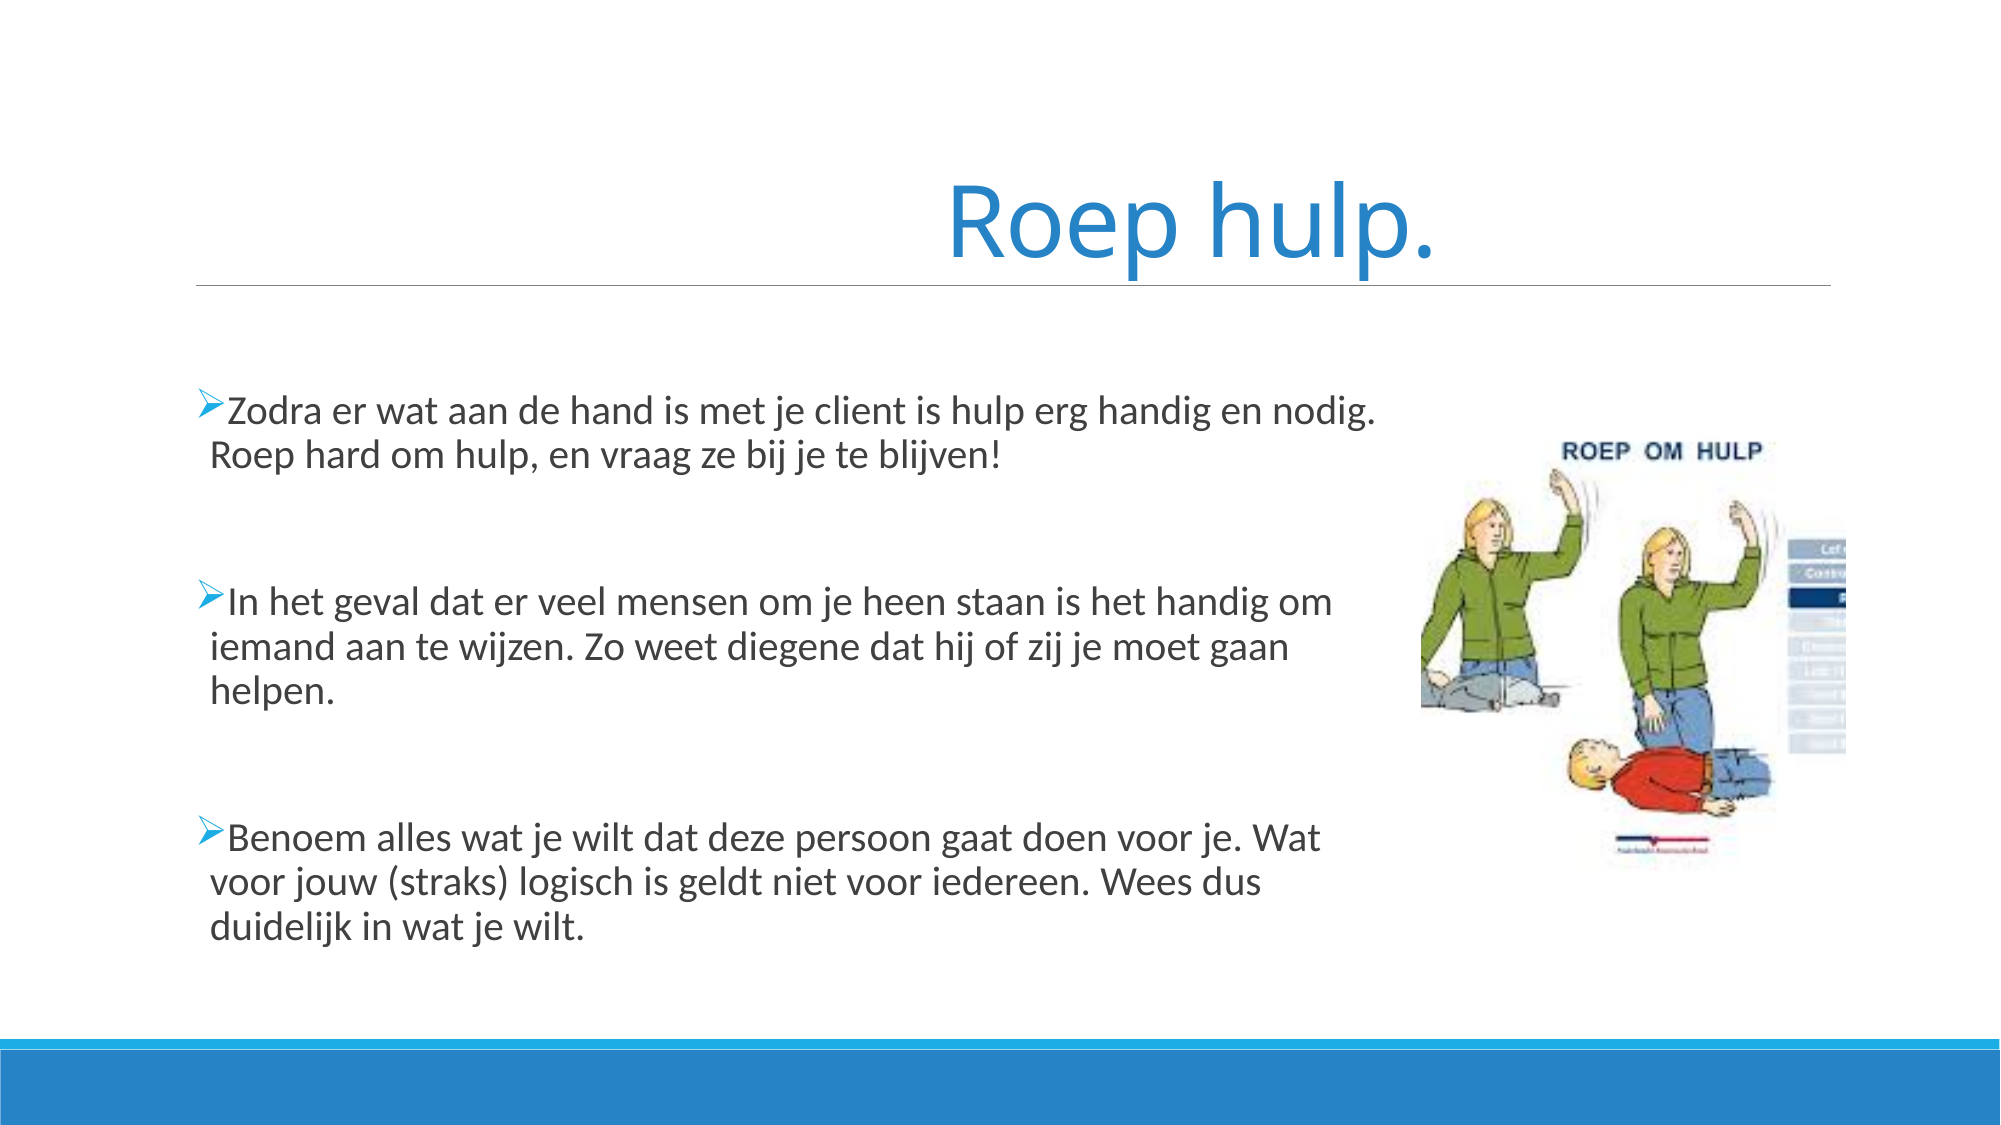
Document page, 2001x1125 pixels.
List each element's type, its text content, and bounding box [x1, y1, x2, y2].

picture [1420, 404, 1847, 876]
title Roep hulp. [180, 47, 1830, 285]
list Zodra er wat aan de hand is met je client is hulp erg handig en nodig. Roep hard om hulp, en vraag ze bij je te blijven! In het geval dat er veel mensen om je heen staan is het handig om iemand aan te wijzen. Zo weet diegene dat hij of zij je moet gaan helpen. Benoem alles wat je wilt dat deze persoon gaat doen voor je. Wat voor jouw (straks) logisch is geldt niet voor iedereen. Wees dus duidelijk in wat je wilt. [180, 302, 1398, 963]
